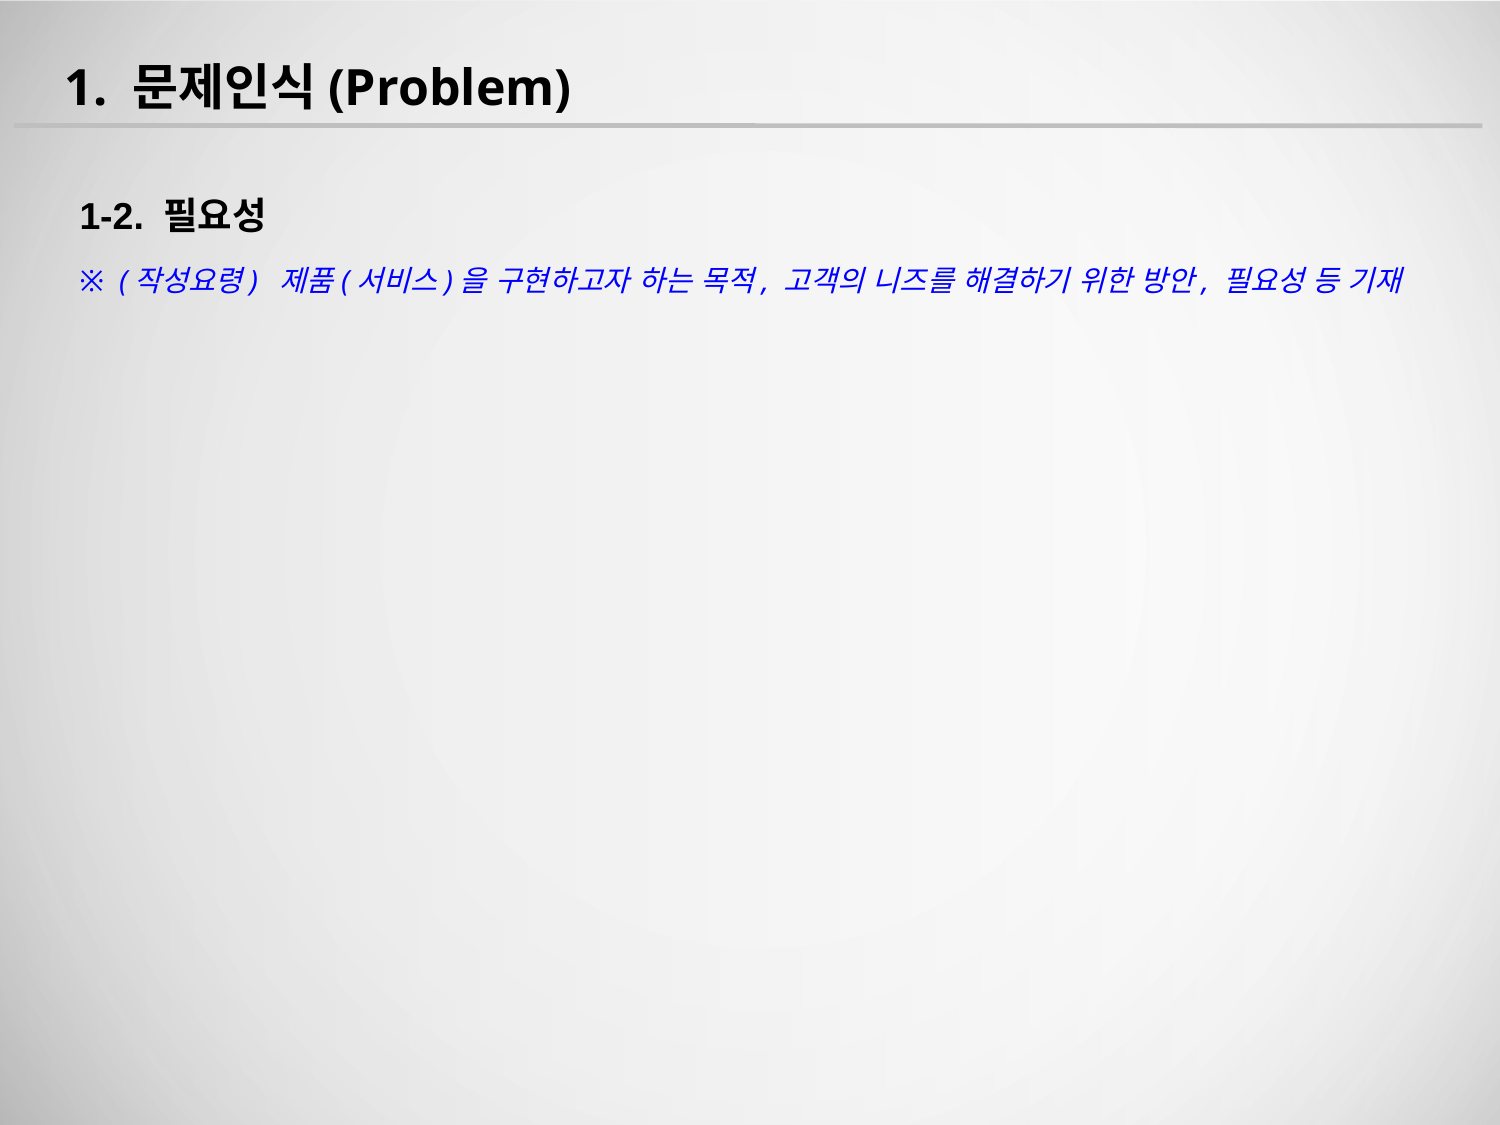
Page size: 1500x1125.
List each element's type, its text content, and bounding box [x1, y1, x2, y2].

text_box 1. 문제인식(Problem) [49, 47, 1483, 123]
text_box 1-2. 필요성 ※ (작성요령) 제품(서비스)을 구현하고자 하는 목적, 고객의 니즈를 해결하기 위한 방안, 필요성 등 기재 [64, 184, 1483, 305]
